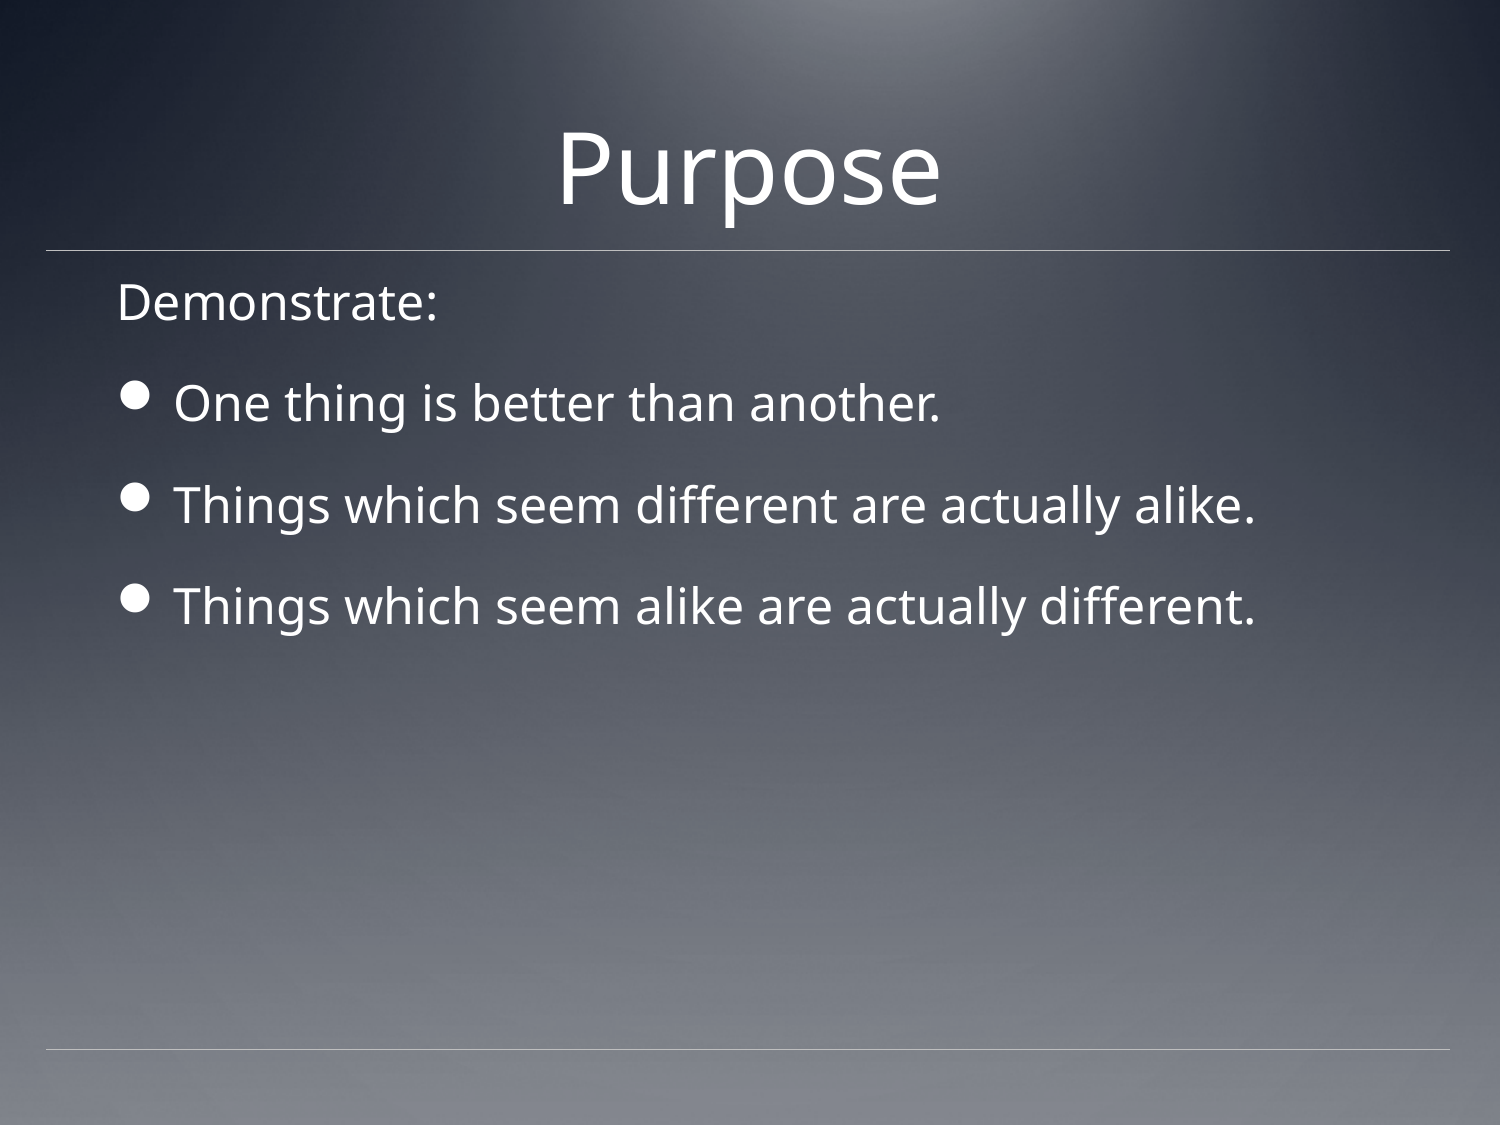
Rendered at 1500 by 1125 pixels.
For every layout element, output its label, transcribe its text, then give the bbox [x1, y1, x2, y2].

list Demonstrate: One thing is better than another. Things which seem different are actually alike. Things which seem alike are actually different. [101, 262, 1394, 1024]
title Purpose [105, 17, 1394, 233]
